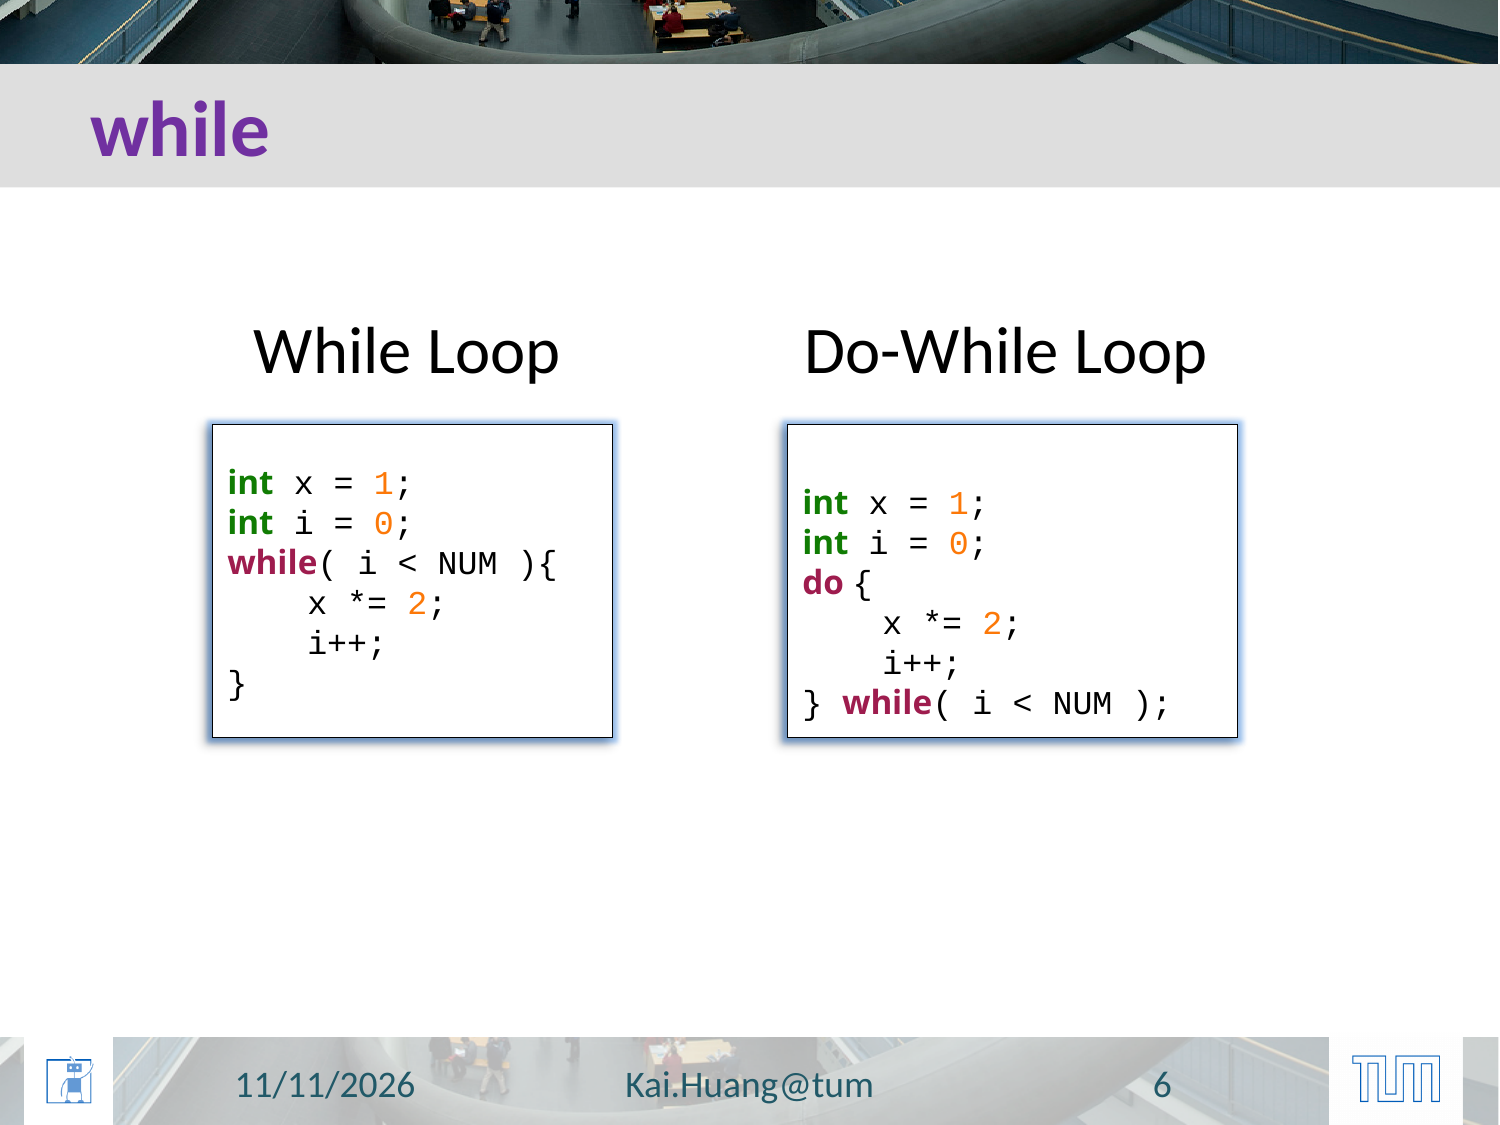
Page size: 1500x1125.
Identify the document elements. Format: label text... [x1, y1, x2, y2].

text_box Do-While Loop [789, 299, 1223, 395]
text_box int x = 1; int i = 0; do { x *= 2; i++; } while( i < NUM ); [787, 424, 1238, 738]
text_box int x = 1; int i = 0; while( i < NUM ){ x *= 2; i++; } [212, 424, 613, 738]
text_box While Loop [239, 299, 576, 395]
picture [0, 1032, 1500, 1125]
footer Kai.Huang@tum [512, 1052, 988, 1113]
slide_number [162, 1052, 488, 1113]
picture [0, 0, 1500, 64]
title while [75, 62, 1425, 188]
slide_number 6 [1012, 1052, 1313, 1113]
